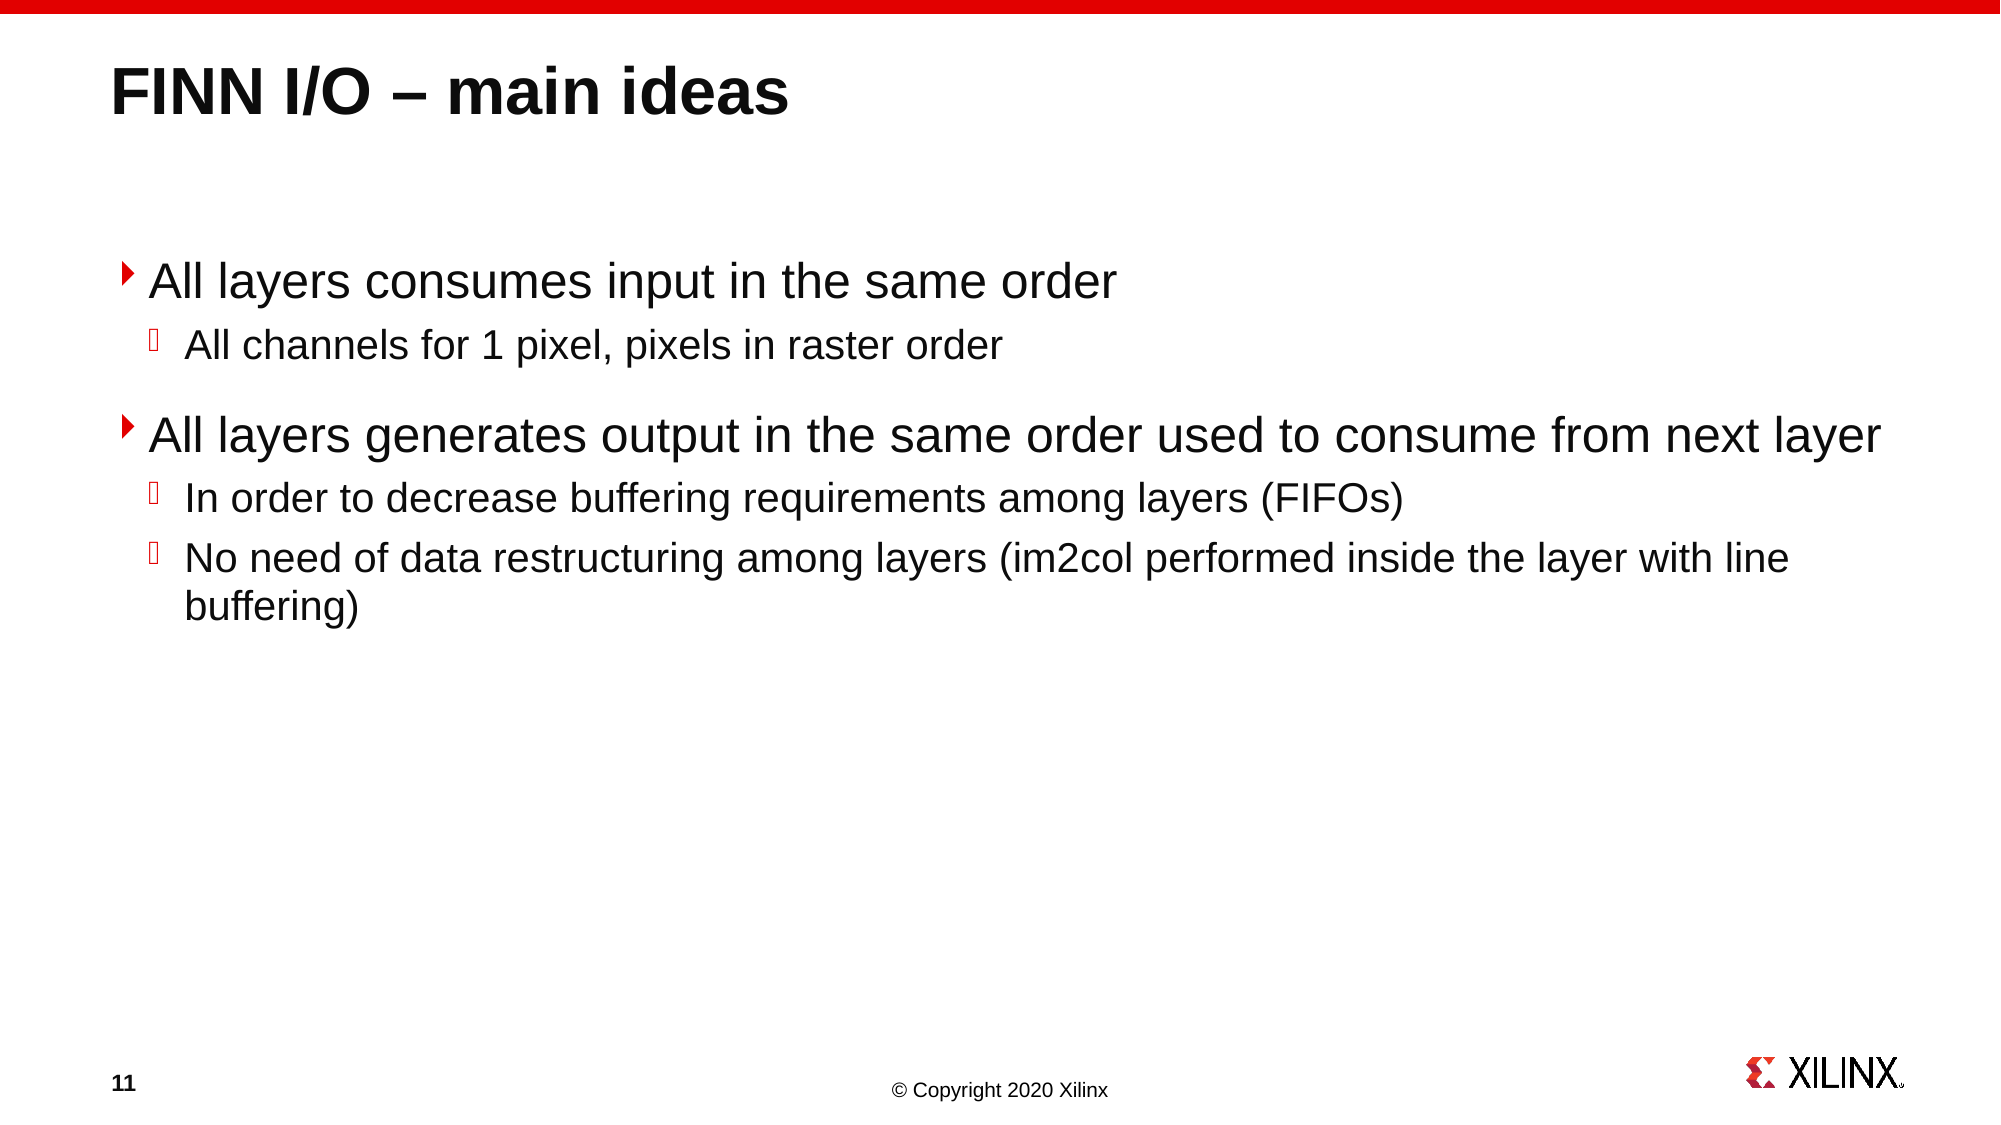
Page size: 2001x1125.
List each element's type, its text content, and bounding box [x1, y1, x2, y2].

title FINN I/O – main ideas [95, 50, 1905, 210]
slide_number 11 [96, 1043, 257, 1104]
picture [1745, 1056, 1905, 1089]
list All layers consumes input in the same order All channels for 1 pixel, pixels in raster order All layers generates output in the same order used to consume from next layer In order to decrease buffering requirements among layers (FIFOs) No need of data restructuring among layers (im2col performed inside the layer with line buffering) [95, 241, 1905, 1002]
